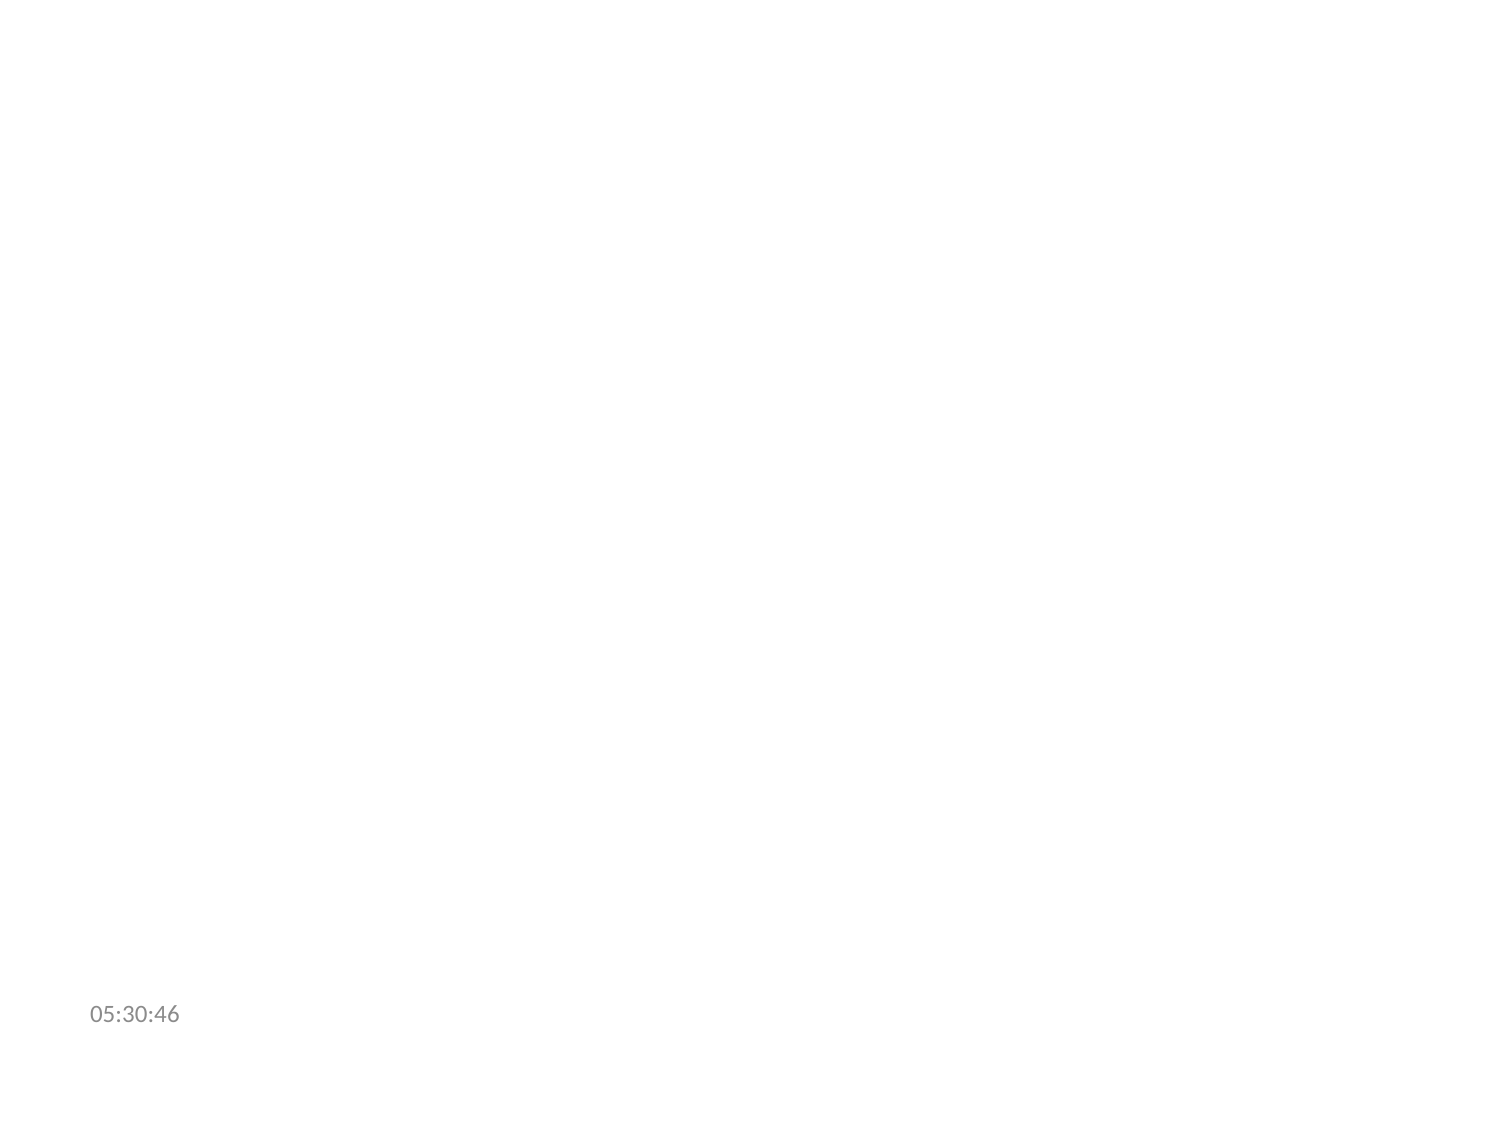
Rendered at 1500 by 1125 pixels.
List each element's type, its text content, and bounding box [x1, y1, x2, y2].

text_box 15:35:09 [75, 982, 425, 1043]
